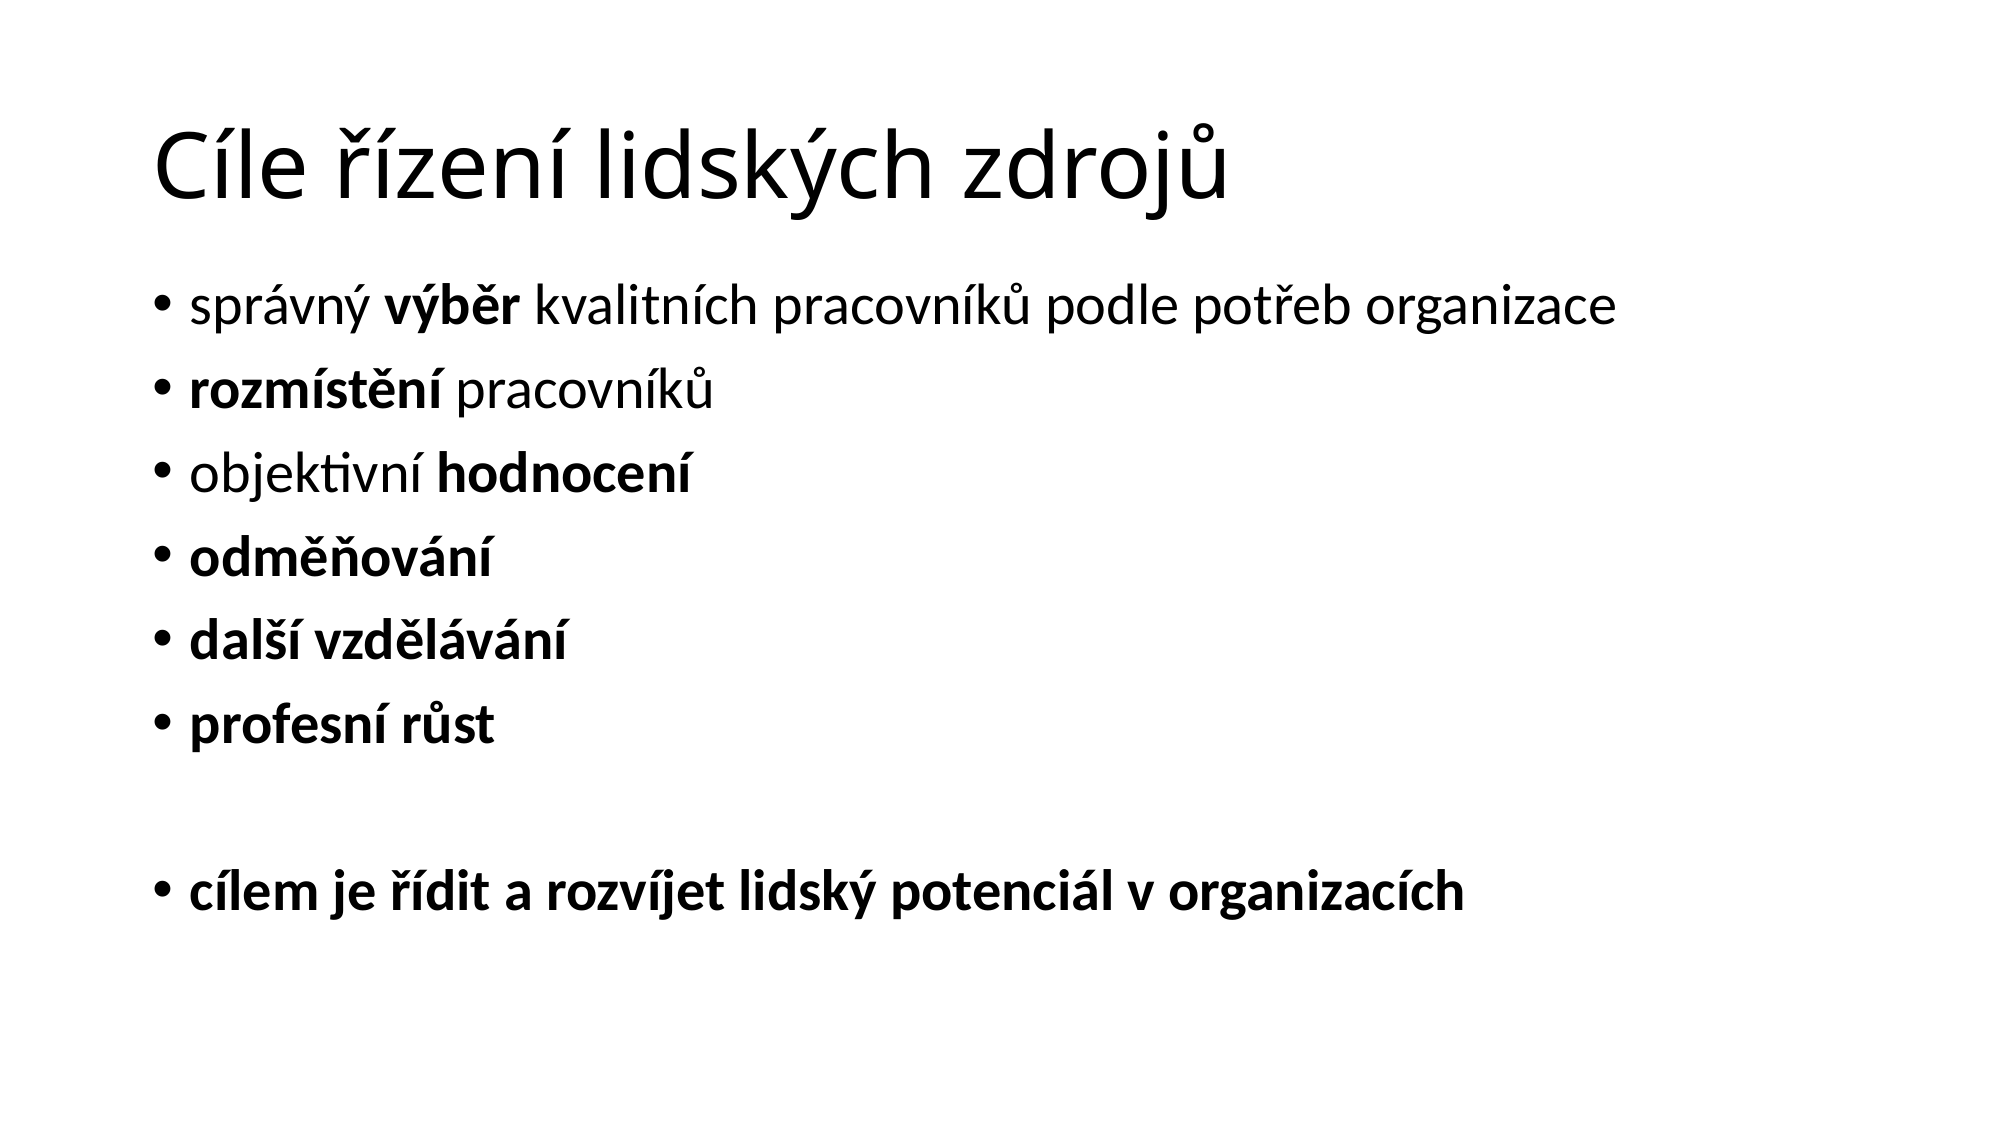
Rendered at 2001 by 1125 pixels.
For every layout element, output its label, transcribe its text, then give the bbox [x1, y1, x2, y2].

list správný výběr kvalitních pracovníků podle potřeb organizace rozmístění pracovníků objektivní hodnocení odměňování další vzdělávání profesní růst cílem je řídit a rozvíjet lidský potenciál v organizacích [137, 267, 1681, 1010]
title Cíle řízení lidských zdrojů [137, 59, 1863, 278]
